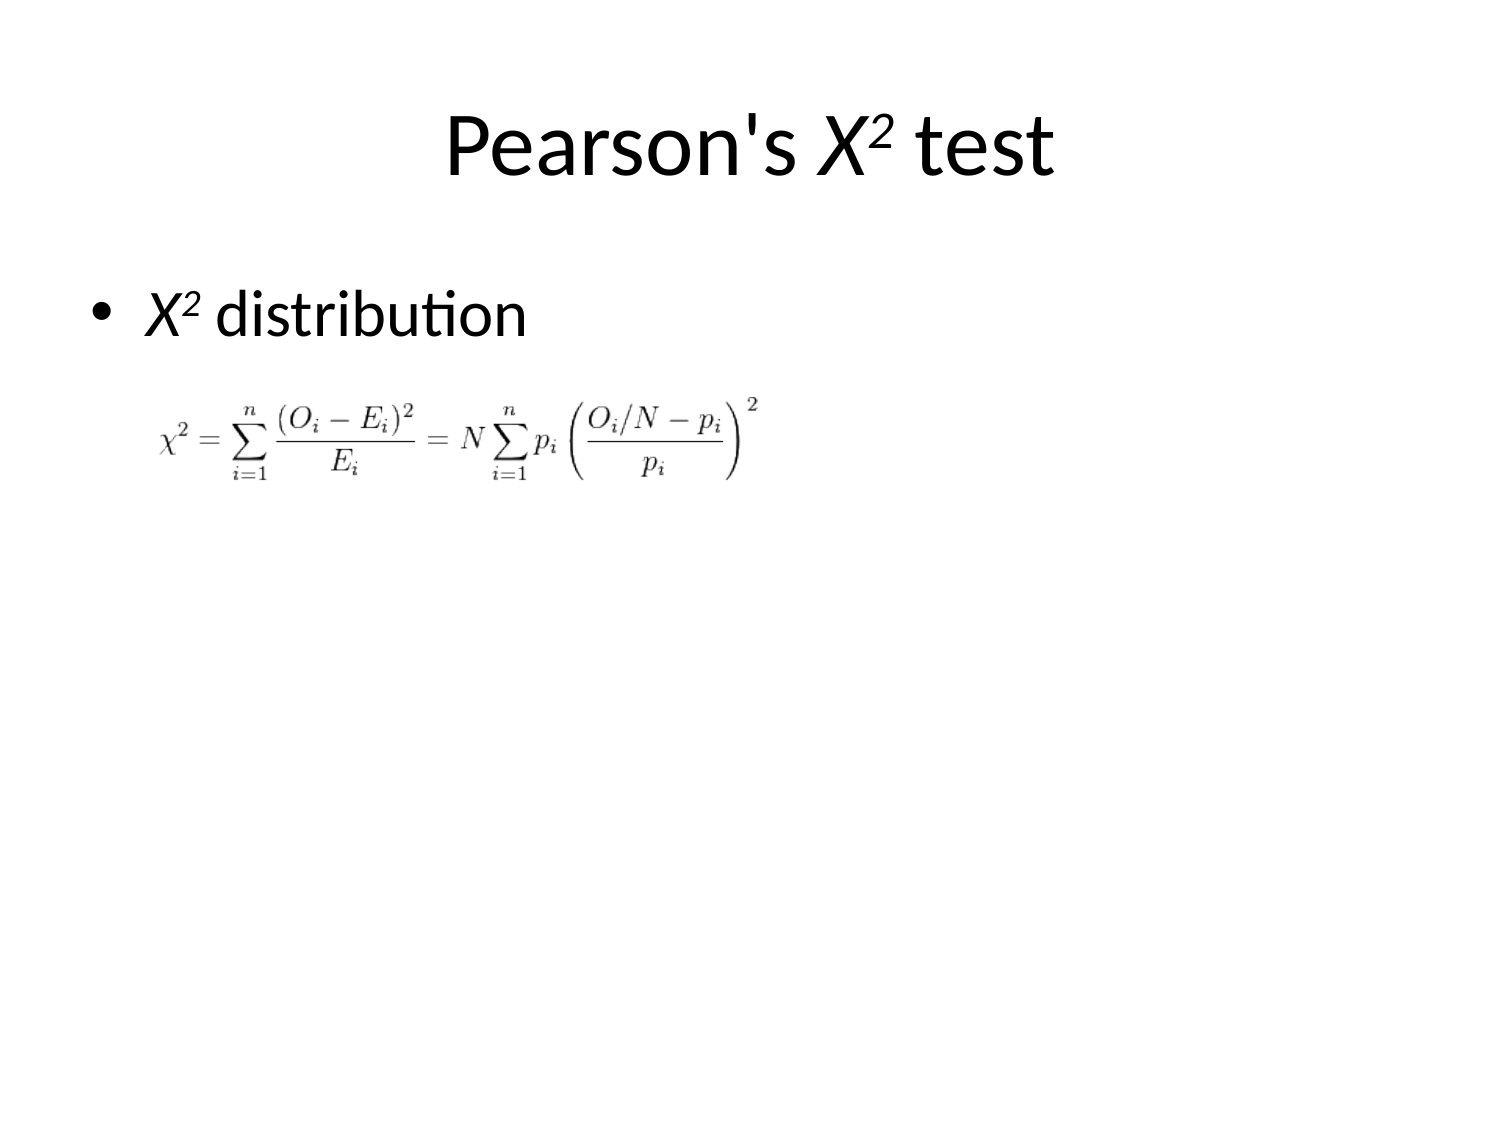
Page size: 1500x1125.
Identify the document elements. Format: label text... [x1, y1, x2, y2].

list Χ2 distribution [75, 262, 1425, 1005]
picture [159, 396, 759, 482]
title Pearson's Χ2 test [75, 45, 1425, 233]
